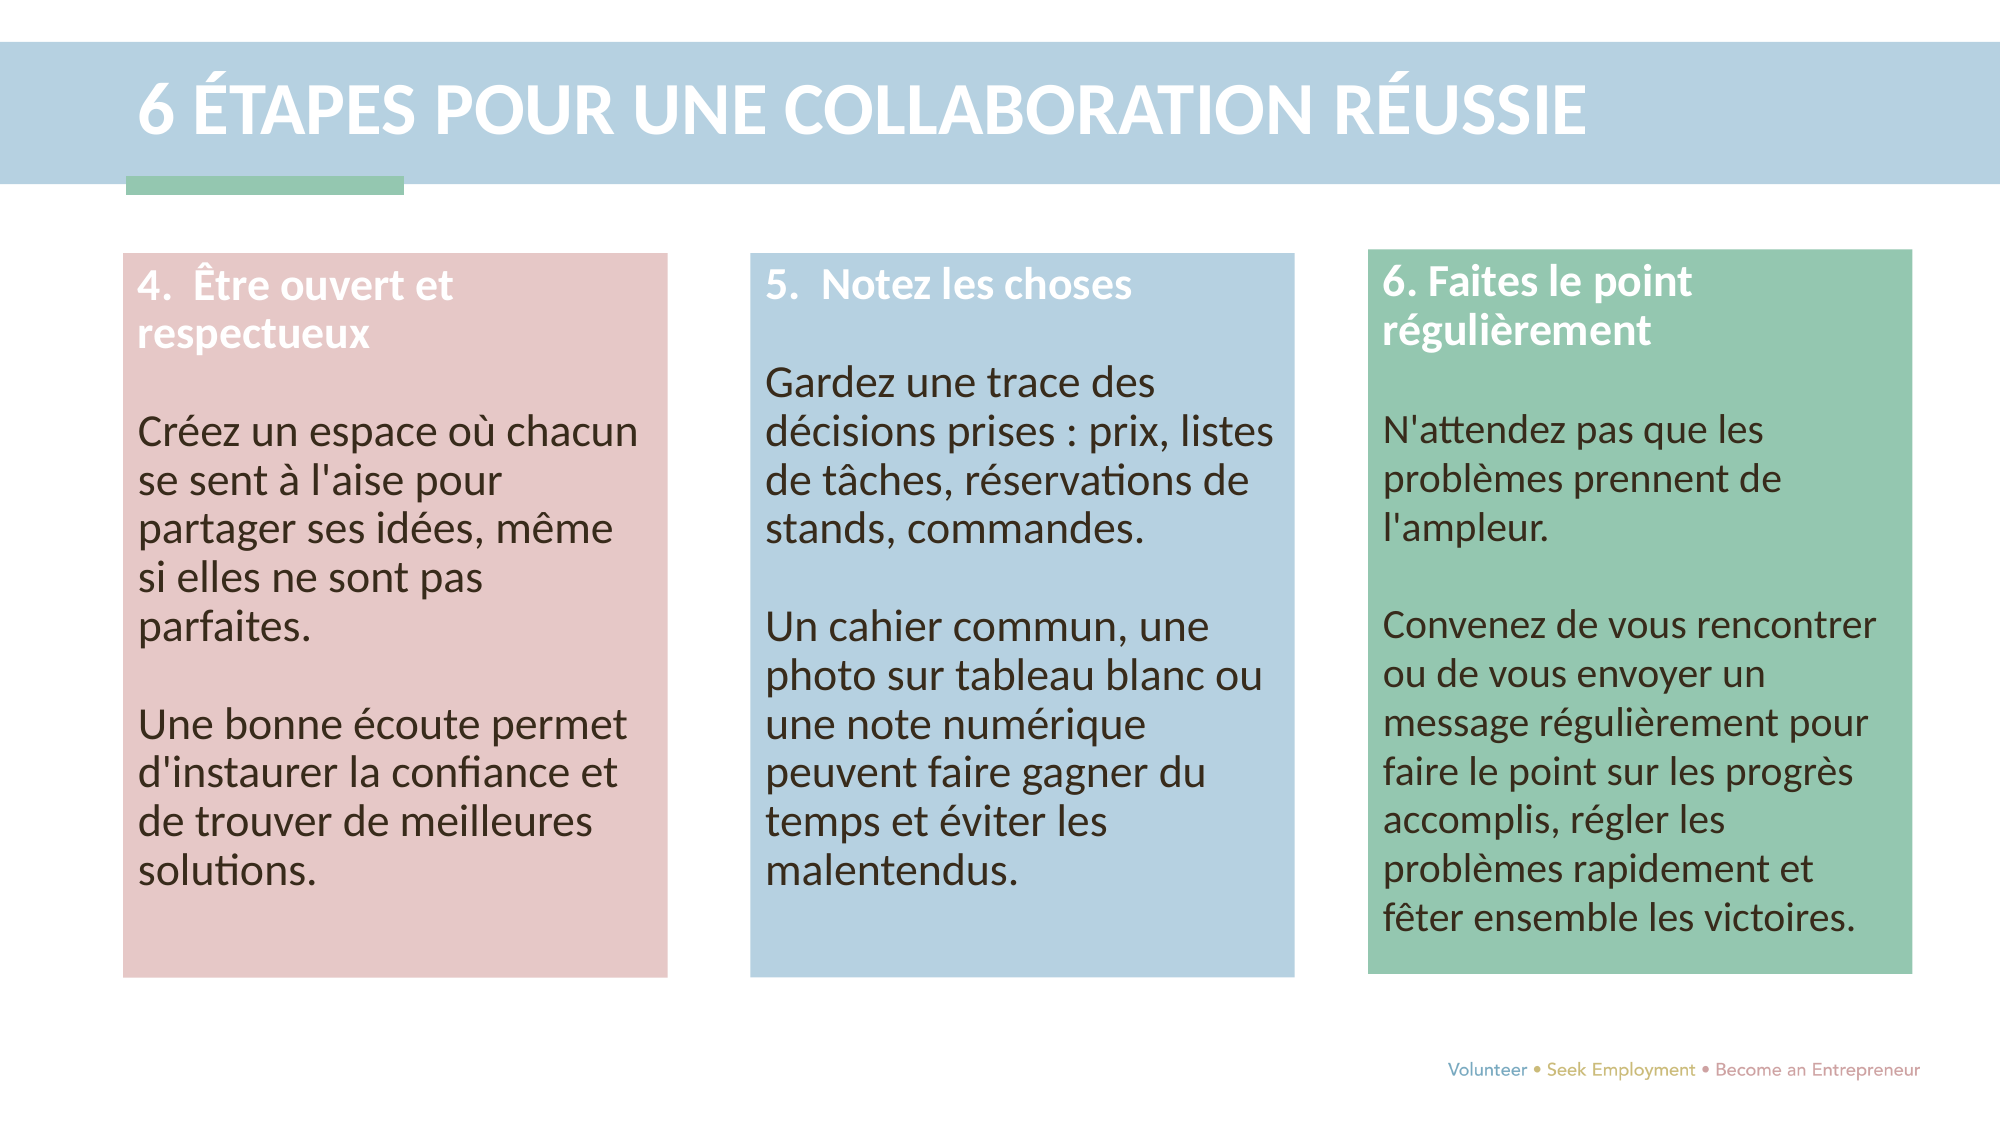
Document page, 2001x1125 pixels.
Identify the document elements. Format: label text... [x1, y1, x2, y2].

text_box 5. Notez les choses Gardez une trace des décisions prises : prix, listes de tâches, réservations de stands, commandes. Un cahier commun, une photo sur tableau blanc ou une note numérique peuvent faire gagner du temps et éviter les malentendus. [750, 253, 1295, 978]
picture [1418, 1046, 1971, 1103]
list 6 ÉTAPES POUR UNE COLLABORATION RÉUSSIE [123, 51, 1913, 170]
text_box 6. Faites le point régulièrement N'attendez pas que les problèmes prennent de l'ampleur. Convenez de vous rencontrer ou de vous envoyer un message régulièrement pour faire le point sur les progrès accomplis, régler les problèmes rapidement et fêter ensemble les victoires. [1368, 249, 1913, 974]
list 4. Être ouvert et respectueux Créez un espace où chacun se sent à l'aise pour partager ses idées, même si elles ne sont pas parfaites. Une bonne écoute permet d'instaurer la confiance et de trouver de meilleures solutions. [123, 253, 668, 978]
